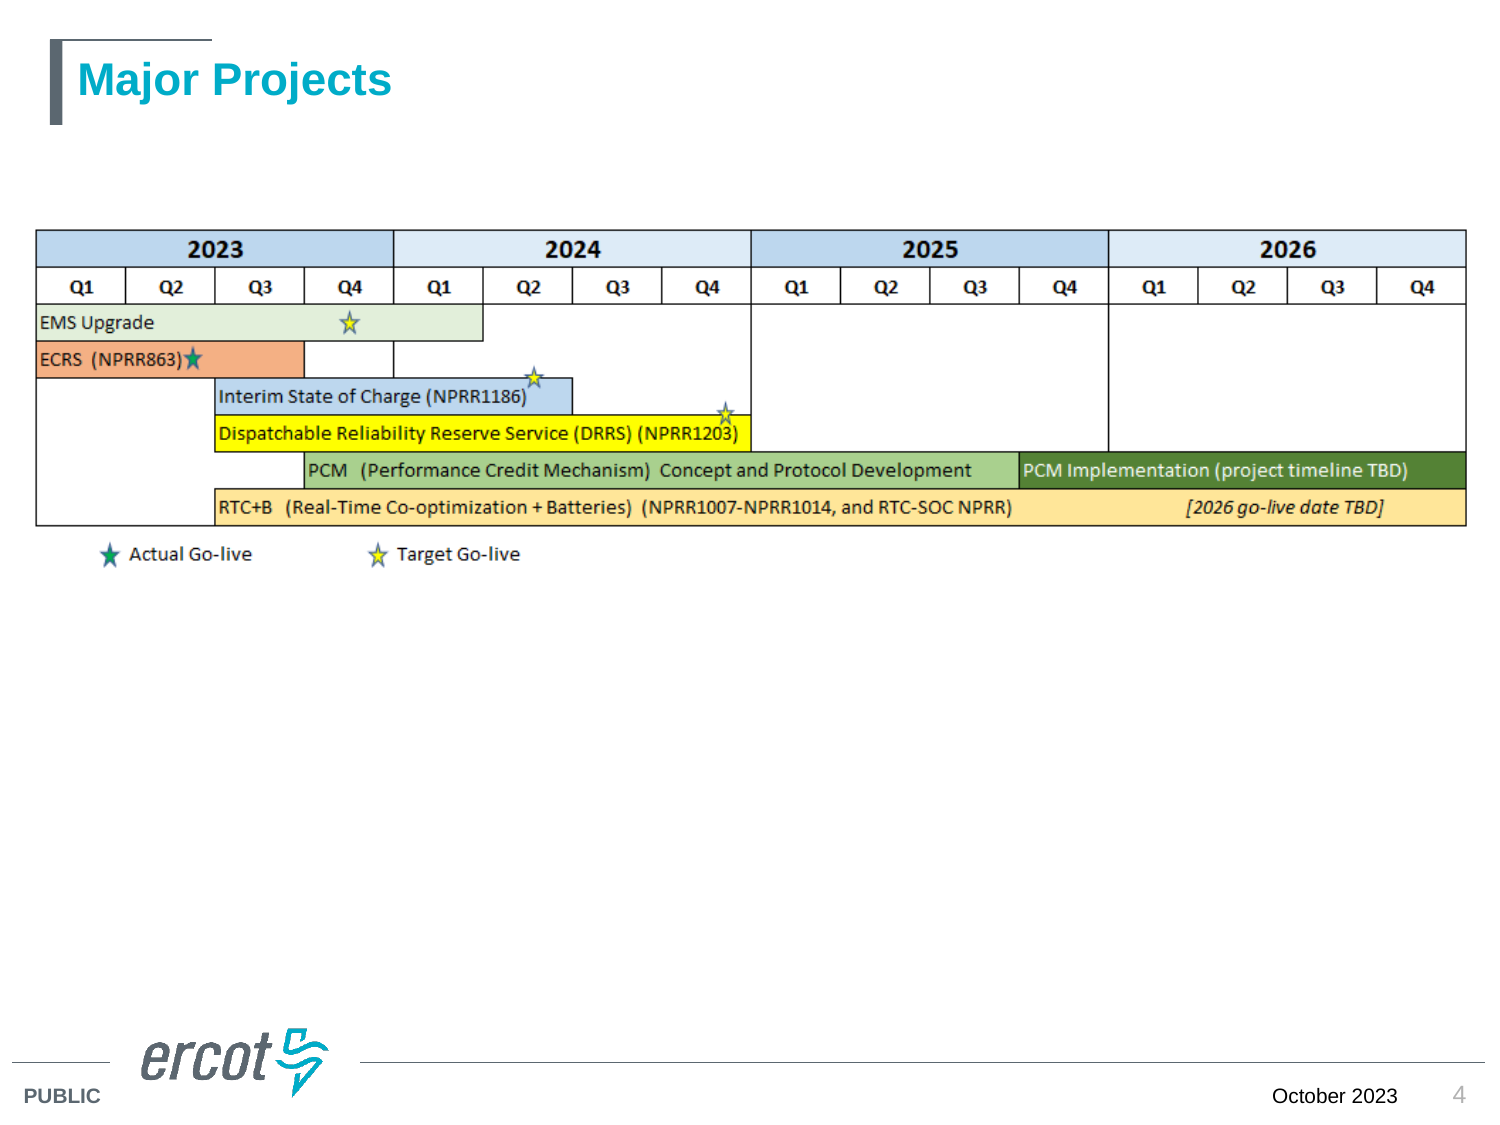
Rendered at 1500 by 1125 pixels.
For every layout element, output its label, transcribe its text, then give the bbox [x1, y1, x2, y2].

title Major Projects [62, 42, 788, 114]
slide_number 4 [1437, 1076, 1475, 1112]
picture [137, 1024, 332, 1100]
picture [30, 224, 1484, 576]
